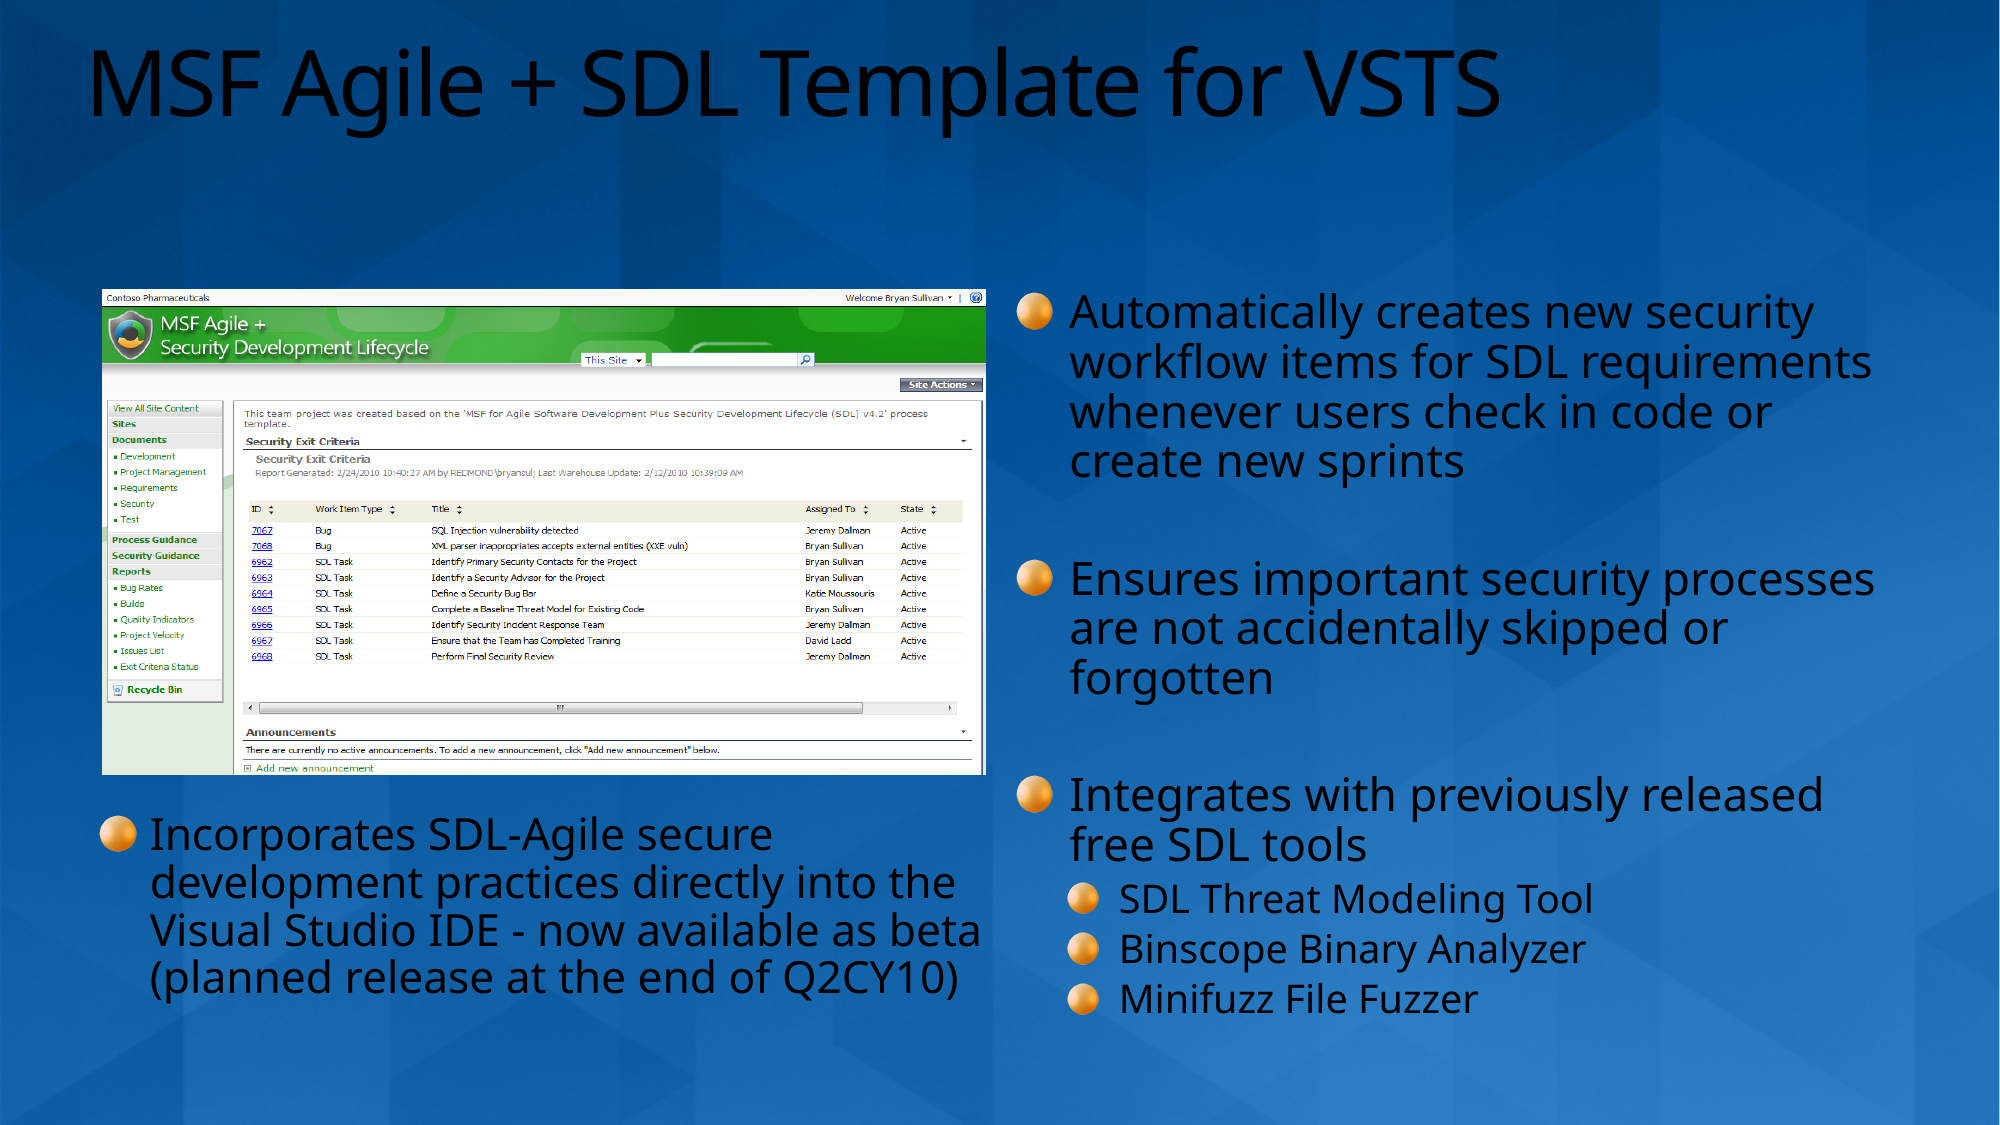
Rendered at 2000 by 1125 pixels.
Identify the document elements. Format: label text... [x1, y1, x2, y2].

list Incorporates SDL-Agile secure development practices directly into the Visual Studio IDE - now available as beta (planned release at the end of Q2CY10) [99, 812, 984, 1050]
title MSF Agile + SDL Template for VSTS [85, 37, 1914, 138]
list Automatically creates new security workflow items for SDL requirements whenever users check in code or create new sprints Ensures important security processes are not accidentally skipped or forgotten Integrates with previously released free SDL tools SDL Threat Modeling Tool Binscope Binary Analyzer Minifuzz File Fuzzer [1016, 289, 1900, 1032]
picture [0, 0, 2000, 1125]
